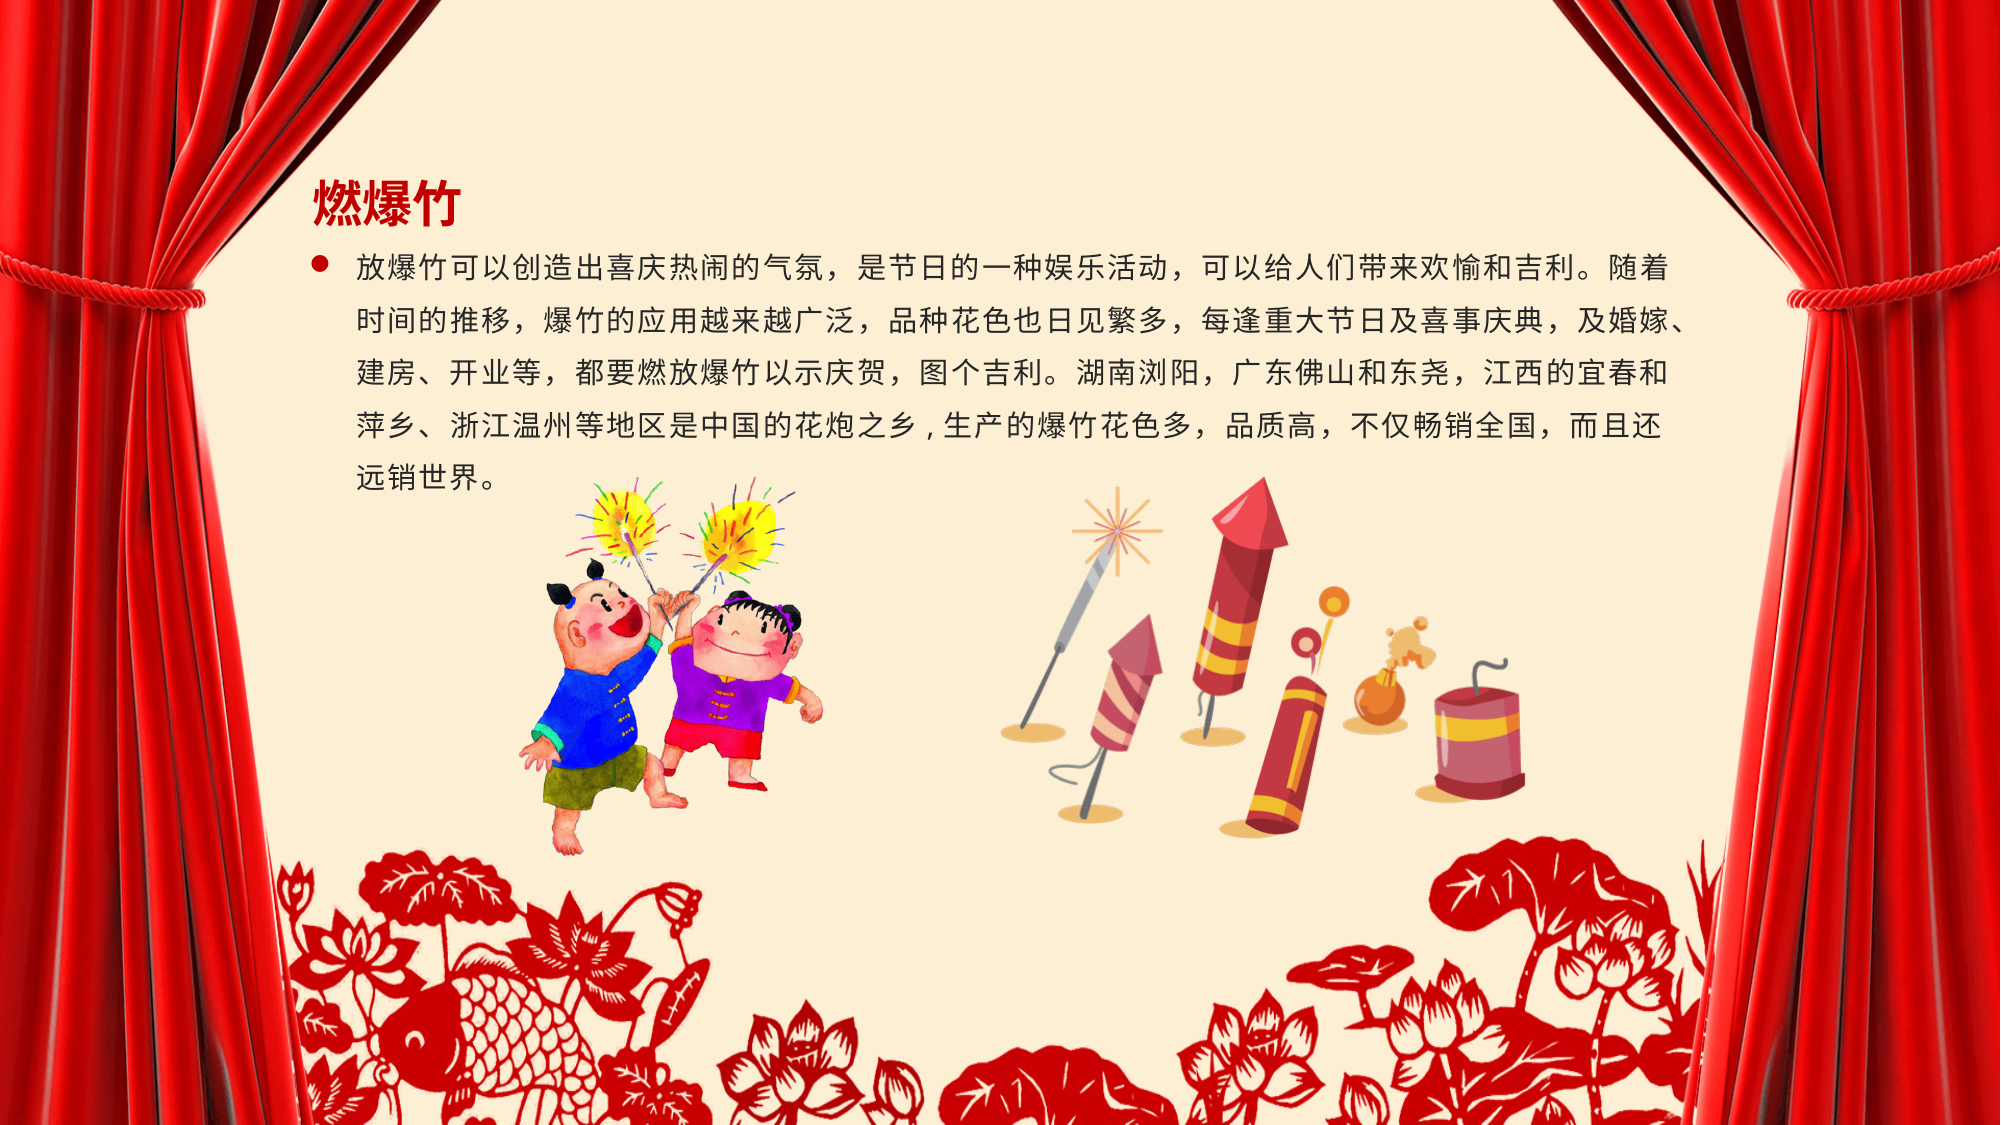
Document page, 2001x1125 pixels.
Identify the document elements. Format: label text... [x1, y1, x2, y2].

text_box 放爆竹可以创造出喜庆热闹的气氛，是节日的一种娱乐活动，可以给人们带来欢愉和吉利。随着时间的推移，爆竹的应用越来越广泛，品种花色也日见繁多，每逢重大节日及喜事庆典，及婚嫁、建房、开业等，都要燃放爆竹以示庆贺，图个吉利。湖南浏阳，广东佛山和东尧，江西的宜春和萍乡、浙江温州等地区是中国的花炮之乡,生产的爆竹花色多，品质高，不仅畅销全国，而且还远销世界。 [294, 224, 1706, 502]
text_box 燃爆竹 [298, 147, 478, 240]
picture [0, 0, 2000, 1125]
